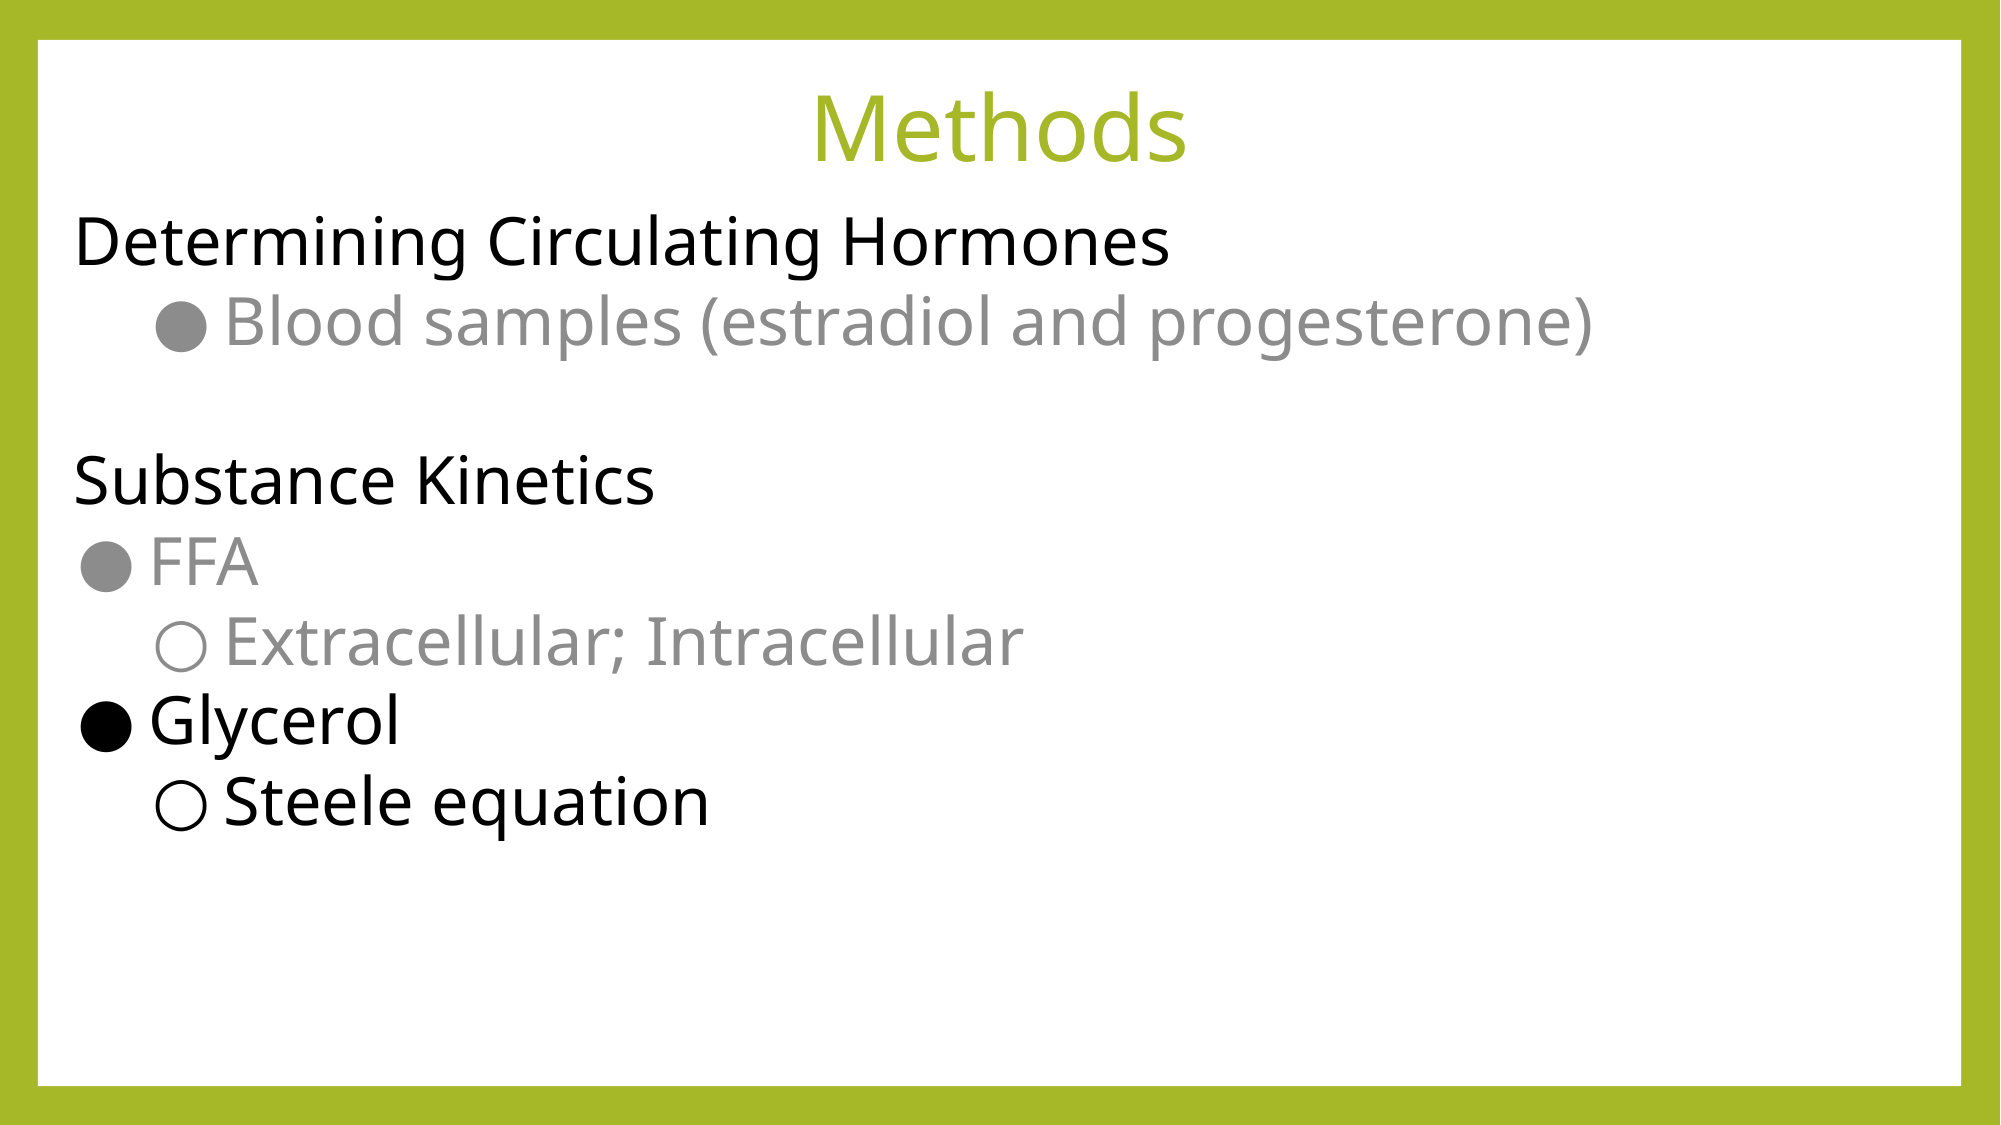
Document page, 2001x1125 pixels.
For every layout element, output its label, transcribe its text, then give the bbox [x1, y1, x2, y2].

text_box Methods [769, 20, 1231, 183]
text_box [75, 510, 1617, 678]
text_box Determining Circulating Hormones Blood samples (estradiol and progesterone) Substance Kinetics FFA Extracellular; Intracellular Glycerol Steele equation [58, 183, 1928, 941]
text_box [58, 280, 1600, 394]
